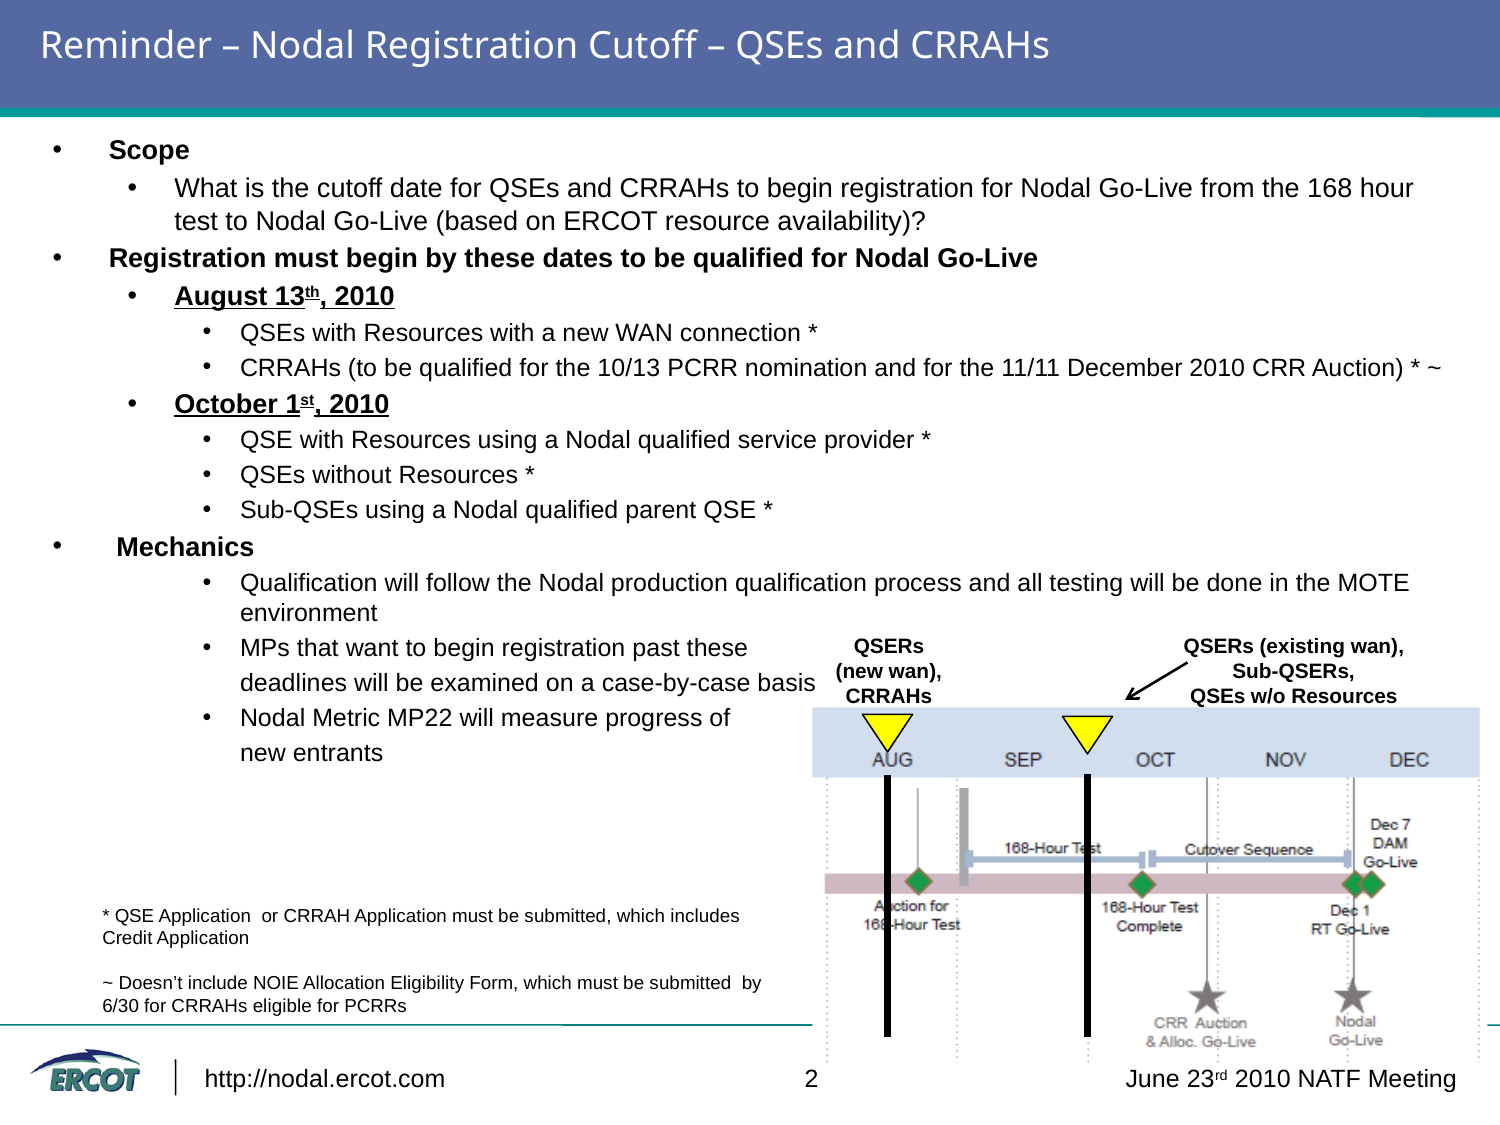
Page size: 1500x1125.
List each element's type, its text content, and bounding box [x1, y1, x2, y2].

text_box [1124, 662, 1188, 701]
picture [812, 699, 1488, 1063]
footer http://nodal.ercot.com 2 June 23rd 2010 NATF Meeting [189, 1054, 1476, 1125]
text_box QSERs (existing wan), Sub-QSERs, QSEs w/o Resources [1099, 624, 1488, 699]
text_box * QSE Application or CRRAH Application must be submitted, which includes Credit Application ~ Doesn’t include NOIE Allocation Eligibility Form, which must be submitted by 6/30 for CRRAHs eligible for PCRRs [12, 863, 788, 1024]
title Reminder – Nodal Registration Cutoff – QSEs and CRRAHs [24, 0, 1500, 87]
text_box QSERs (new wan), CRRAHs [812, 624, 966, 699]
picture [24, 1041, 145, 1107]
list Scope What is the cutoff date for QSEs and CRRAHs to begin registration for Nodal Go-Live from the 168 hour test to Nodal Go-Live (based on ERCOT resource availability)? Registration must begin by these dates to be qualified for Nodal Go-Live August 13th, 2010 QSEs with Resources with a new WAN connection * CRRAHs (to be qualified for the 10/13 PCRR nomination and for the 11/11 December 2010 CRR Auction) * ~ October 1st, 2010 QSE with Resources using a Nodal qualified service provider * QSEs without Resources * Sub-QSEs using a Nodal qualified parent QSE * Mechanics Qualification will follow the Nodal production qualification process and all testing will be done in the MOTE environment MPs that want to begin registration past these deadlines will be examined on a case-by-case basis Nodal Metric MP22 will measure progress of new entrants [37, 124, 1463, 868]
